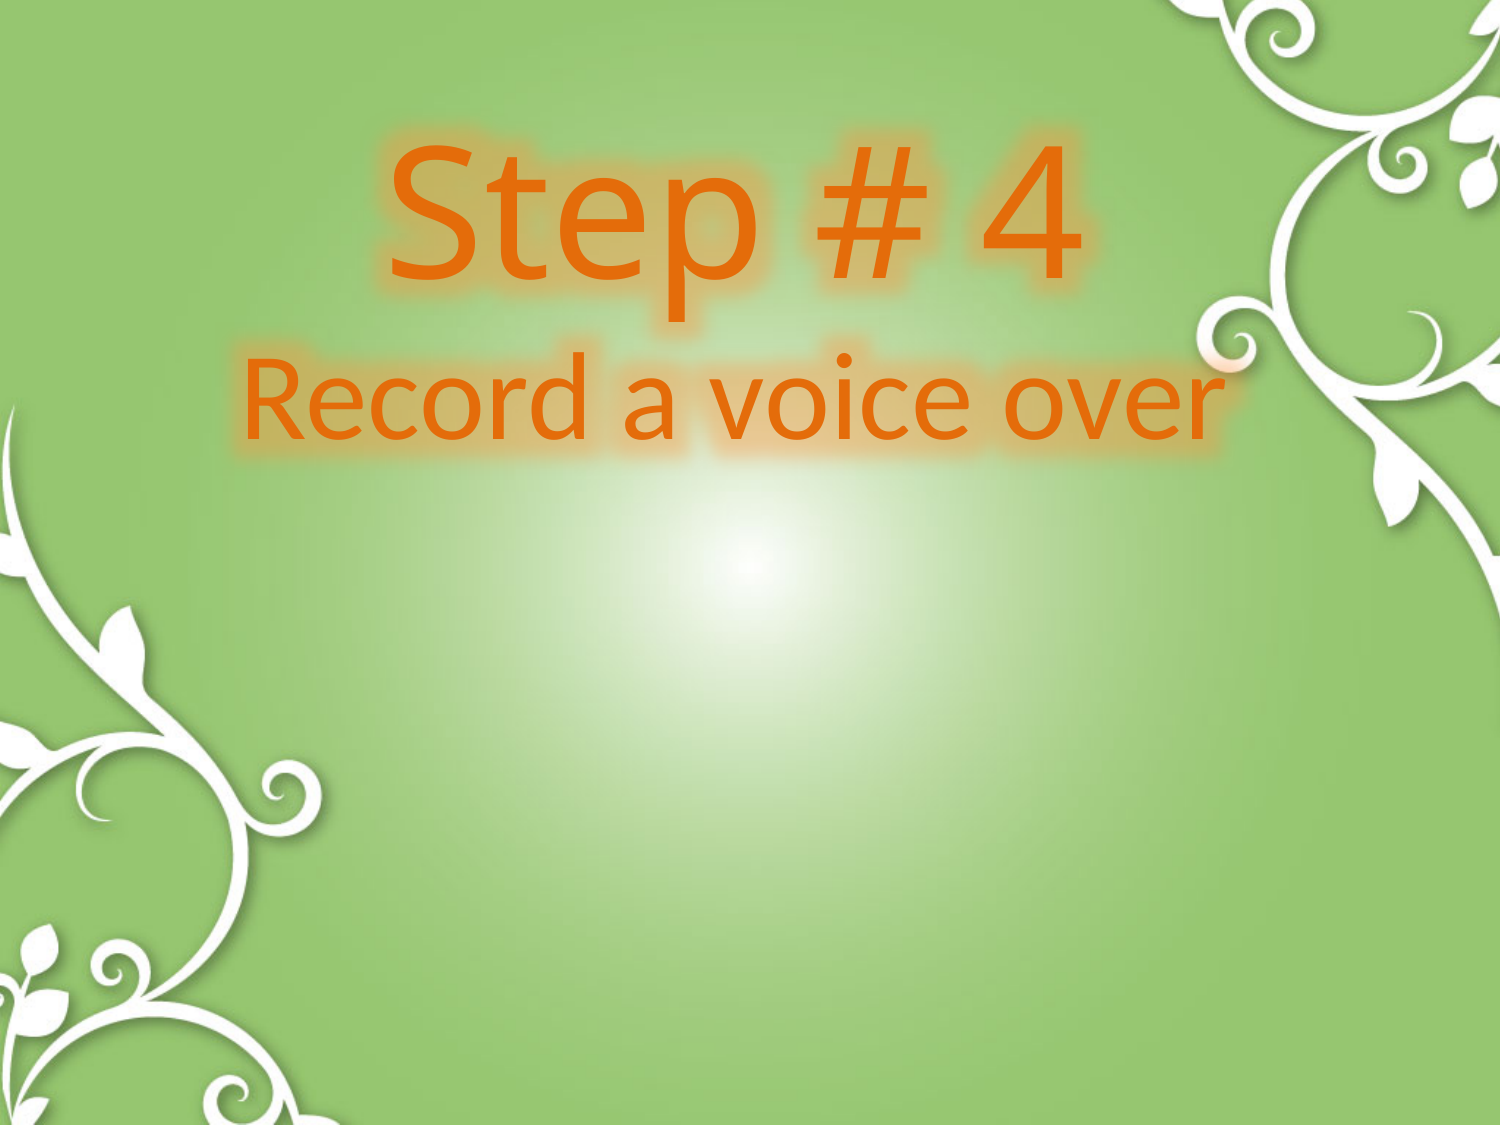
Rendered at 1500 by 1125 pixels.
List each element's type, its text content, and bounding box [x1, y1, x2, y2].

picture [0, 0, 1500, 1125]
text_box Step # 4 Record a voice over [127, 87, 1341, 623]
